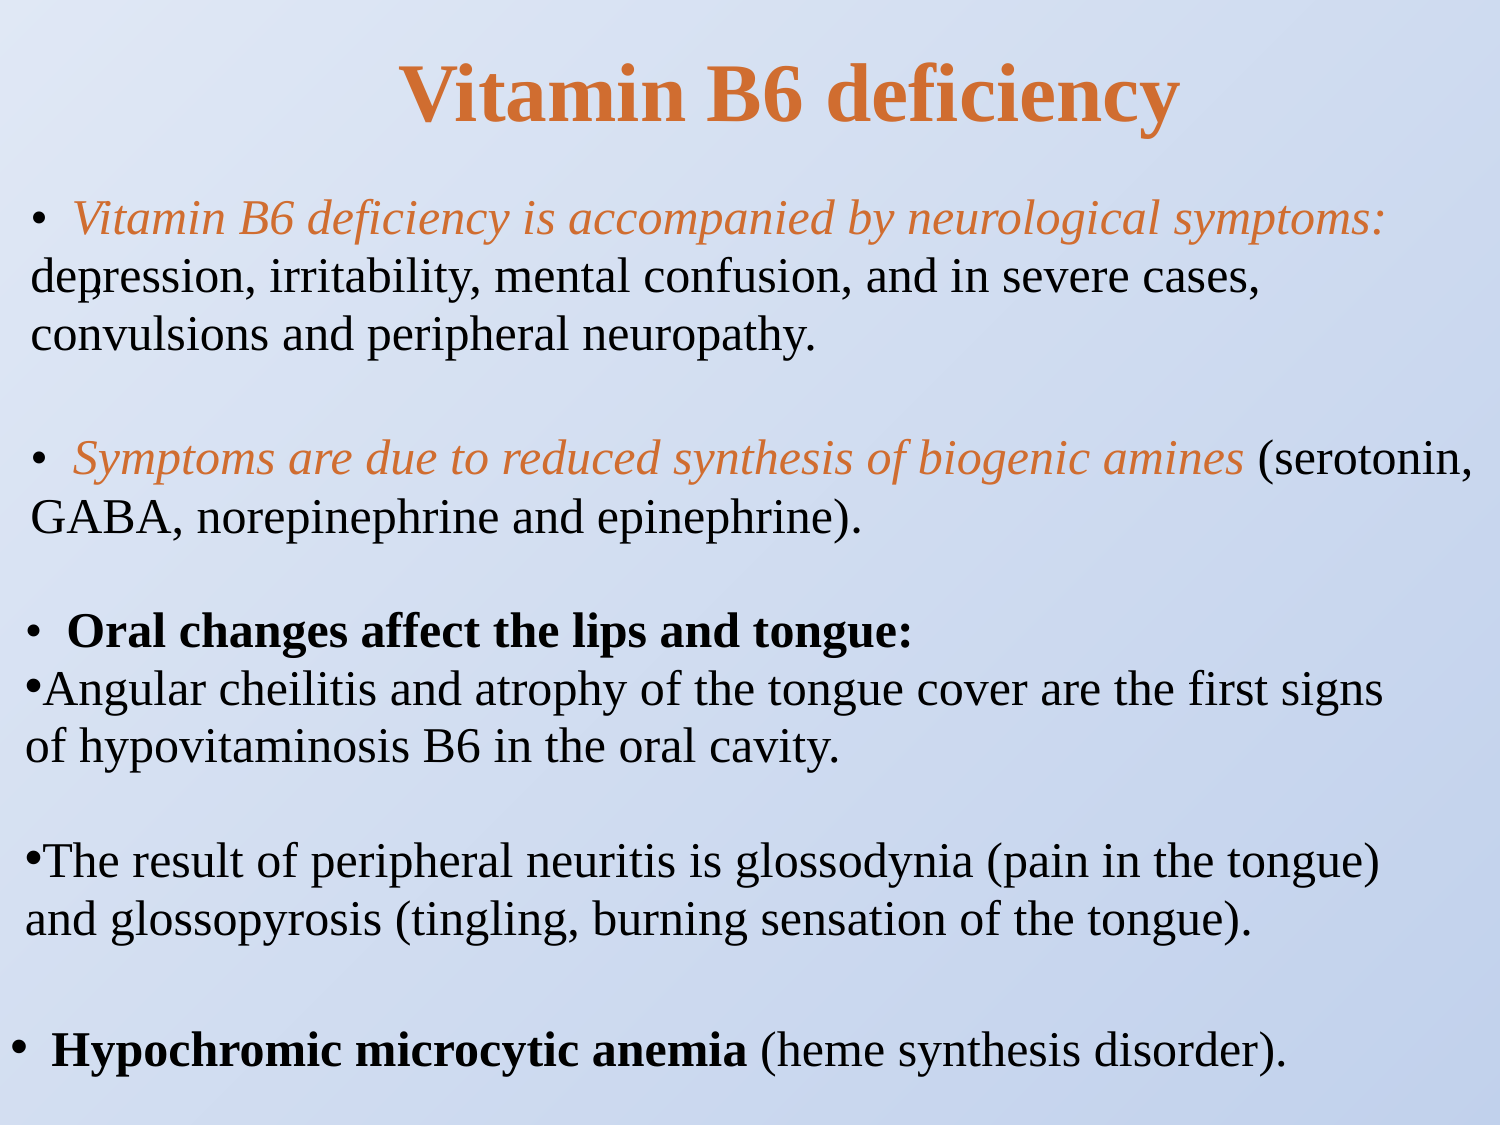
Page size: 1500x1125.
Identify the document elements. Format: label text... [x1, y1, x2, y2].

text_box Vitamin B6 deficiency [158, 42, 1182, 187]
text_box , [90, 244, 104, 360]
text_box • Vitamin B6 deficiency is accompanied by neurological symptoms: depression, irritability, mental confusion, and in severe cases, convulsions and peripheral neuropathy. [30, 187, 1475, 418]
text_box Hypochromic microcytic anemia (heme synthesis disorder). [10, 1018, 1288, 1125]
text_box • Oral changes affect the lips and tongue: Angular cheilitis and atrophy of the tongue cover are the first signs of hypovitaminosis B6 in the oral cavity. The result of peripheral neuritis is glossodynia (pain in the tongue) and glossopyrosis (tingling, burning sensation of the tongue). [24, 599, 1438, 946]
text_box • Symptoms are due to reduced synthesis of biogenic amines (serotonin, GABA, norepinephrine and epinephrine). [30, 425, 1475, 604]
